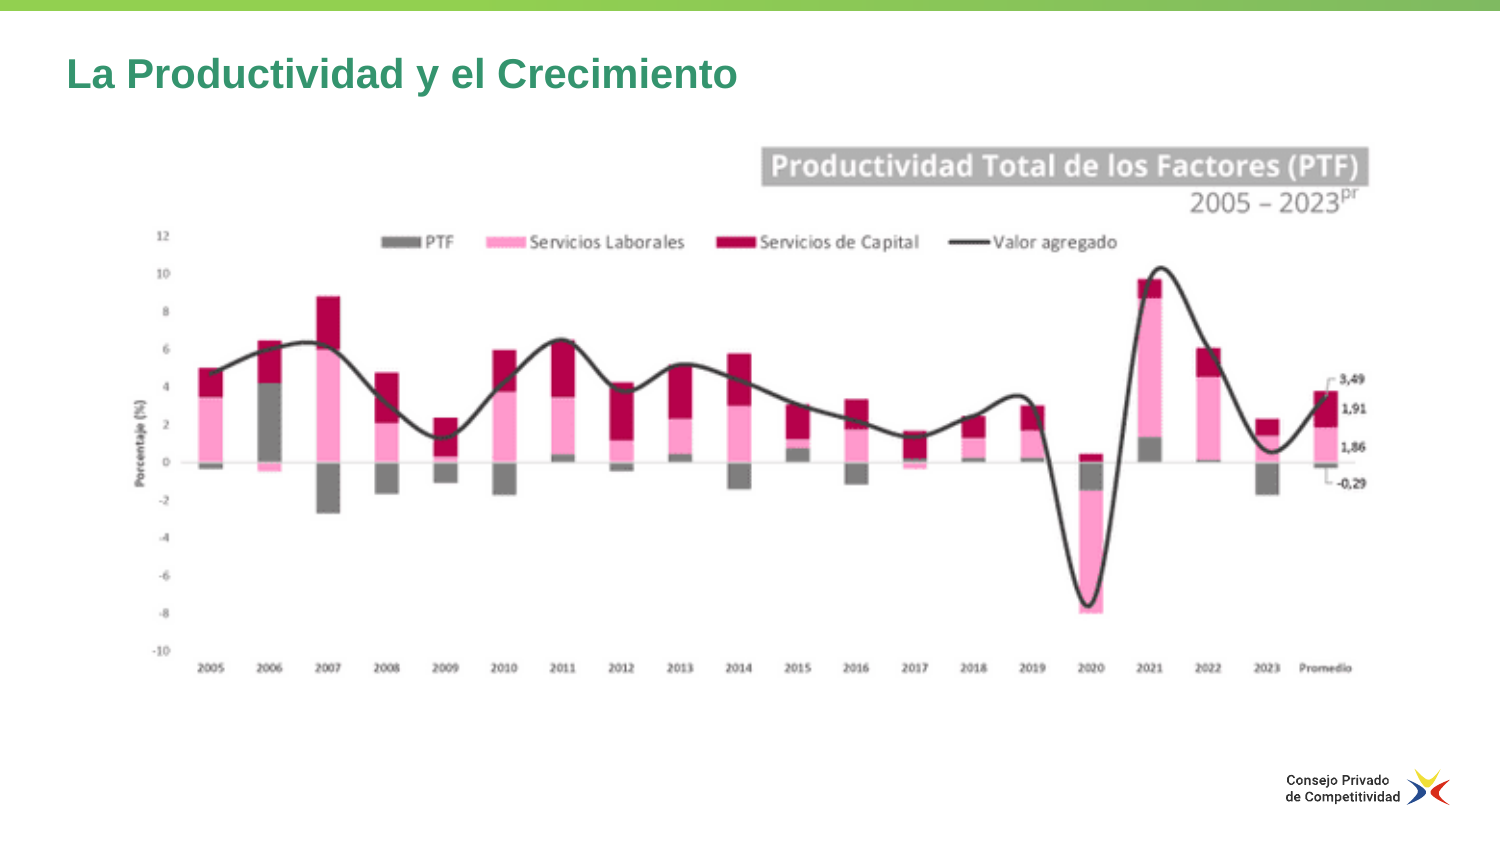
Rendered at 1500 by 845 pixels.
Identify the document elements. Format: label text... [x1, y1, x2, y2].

title La Productividad y el Crecimiento [51, 52, 1443, 98]
picture [124, 141, 1376, 703]
